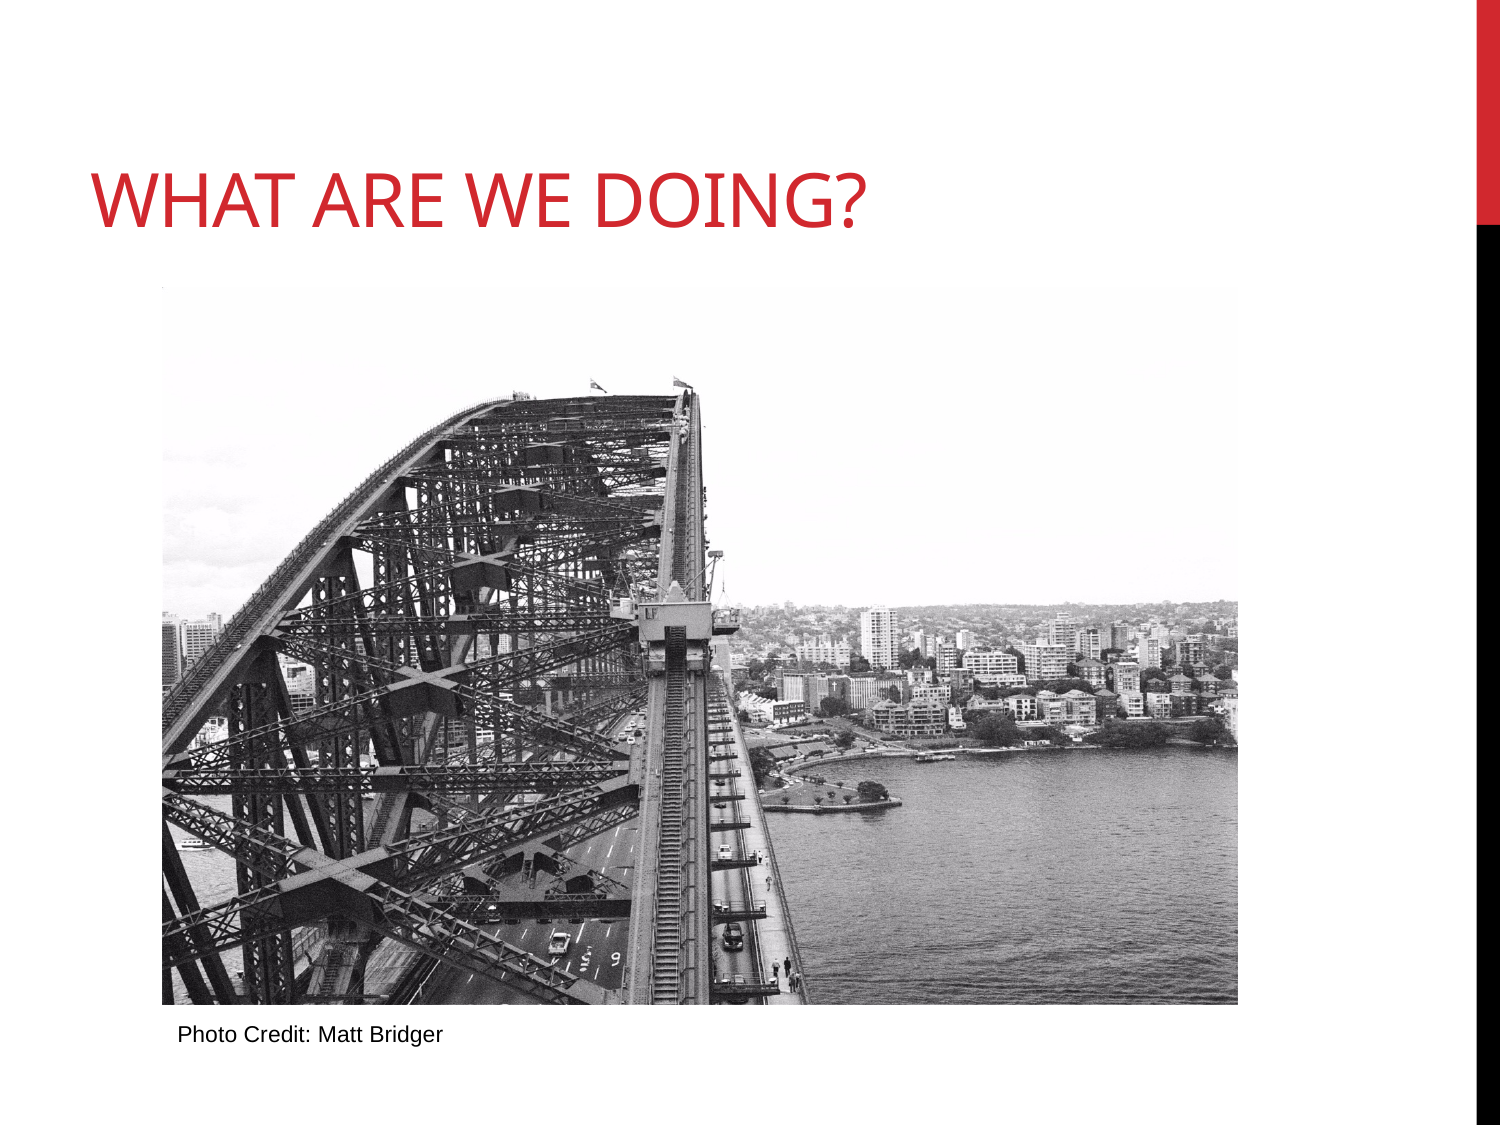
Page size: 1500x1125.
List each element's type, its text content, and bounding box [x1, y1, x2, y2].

title What are we doing? [75, 25, 1025, 250]
text_box Photo Credit: Matt Bridger [162, 1012, 475, 1055]
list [161, 286, 1239, 1006]
